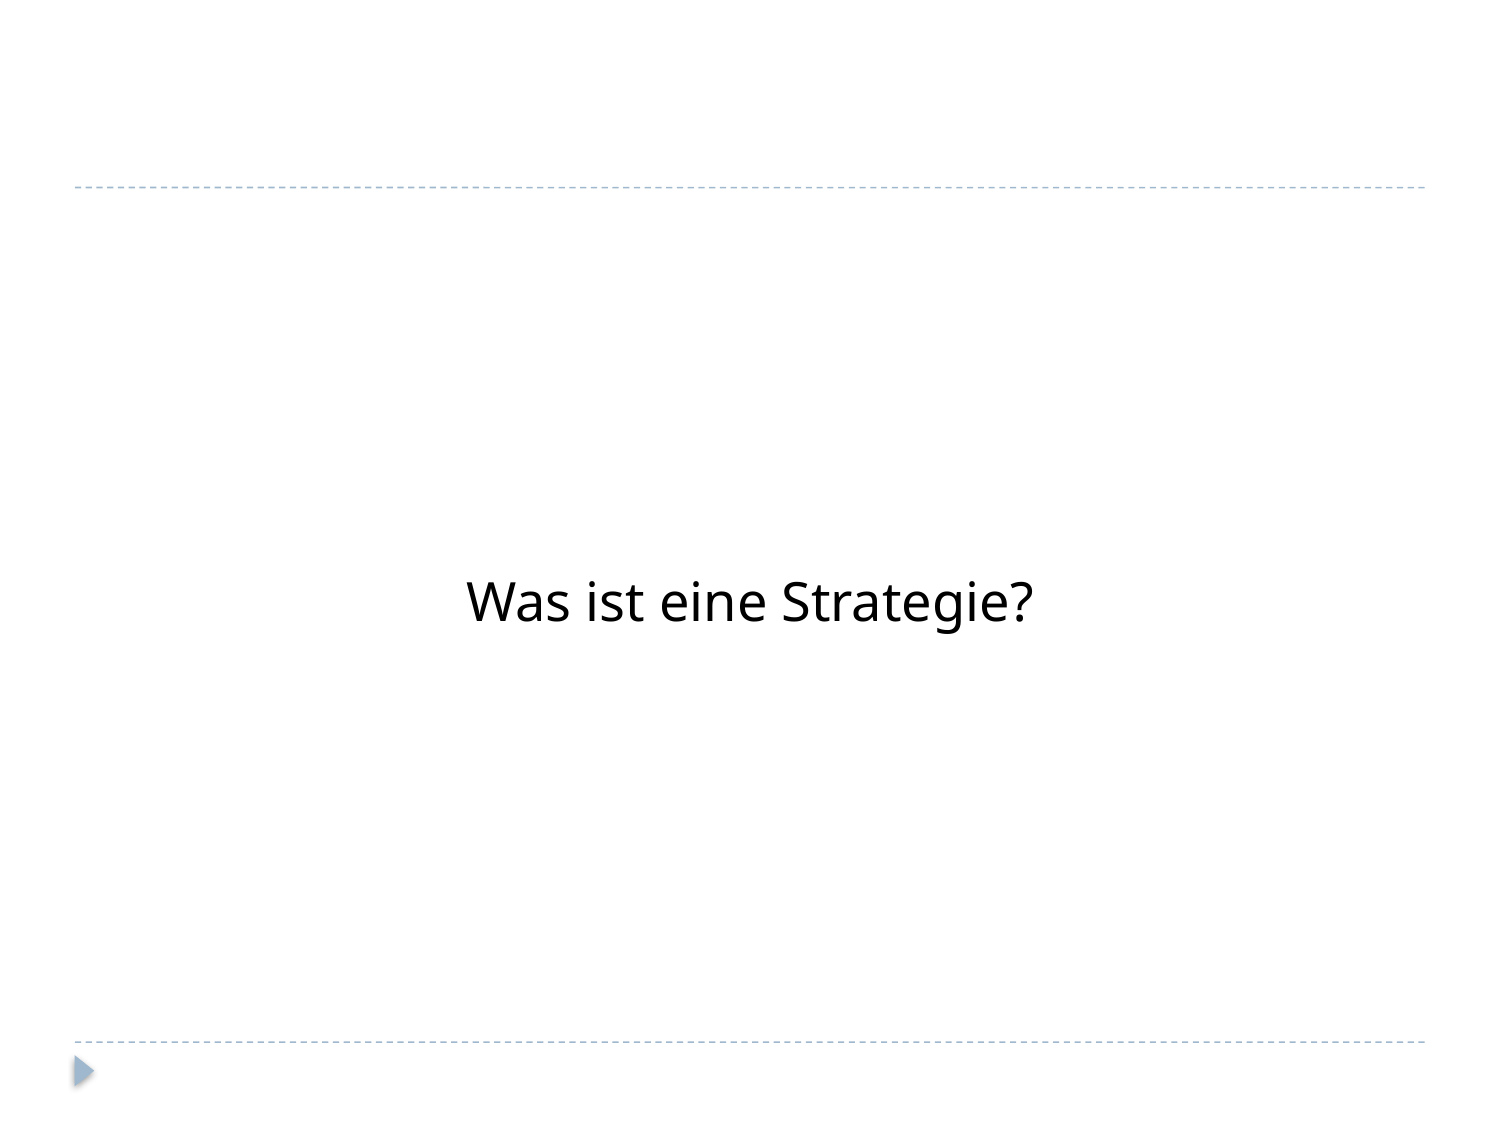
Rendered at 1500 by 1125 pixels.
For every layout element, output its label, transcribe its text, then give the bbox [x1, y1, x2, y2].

subtitle Was ist eine Strategie? [75, 207, 1425, 998]
